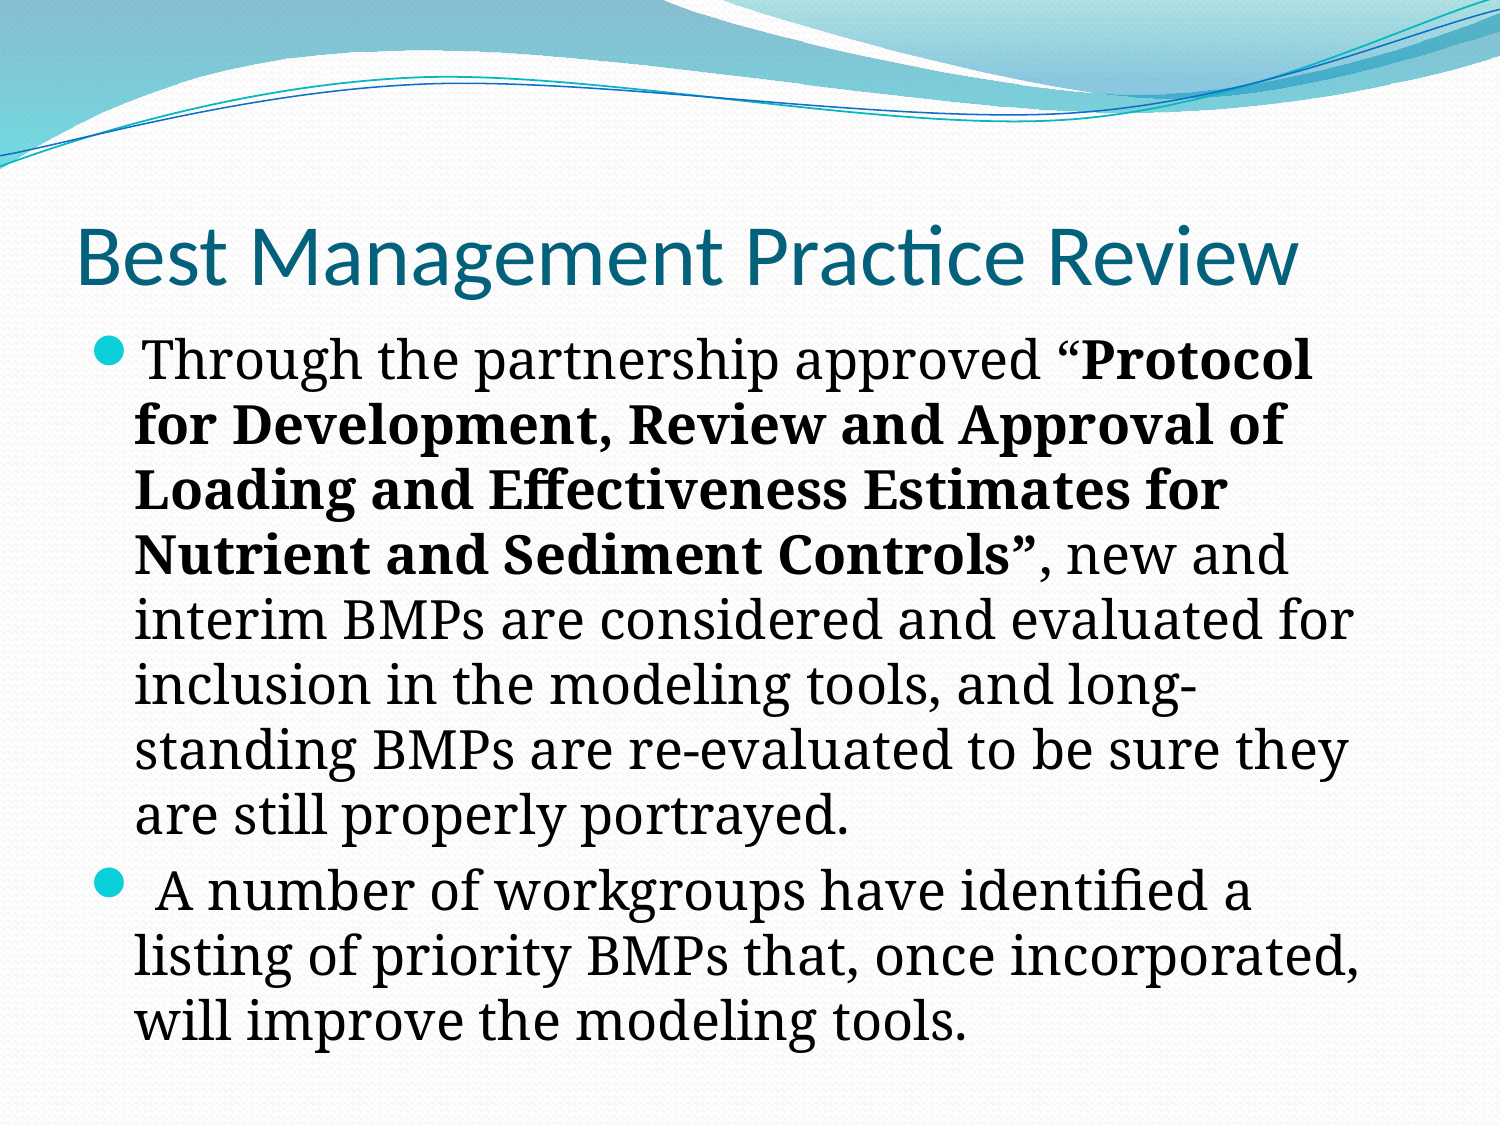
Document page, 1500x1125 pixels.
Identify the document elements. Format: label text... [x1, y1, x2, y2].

list Through the partnership approved “Protocol for Development, Review and Approval of Loading and Effectiveness Estimates for Nutrient and Sediment Controls”, new and interim BMPs are considered and evaluated for inclusion in the modeling tools, and long-standing BMPs are re-evaluated to be sure they are still properly portrayed. A number of workgroups have identified a listing of priority BMPs that, once incorporated, will improve the modeling tools. [75, 317, 1425, 1088]
title Best Management Practice Review [75, 115, 1425, 303]
